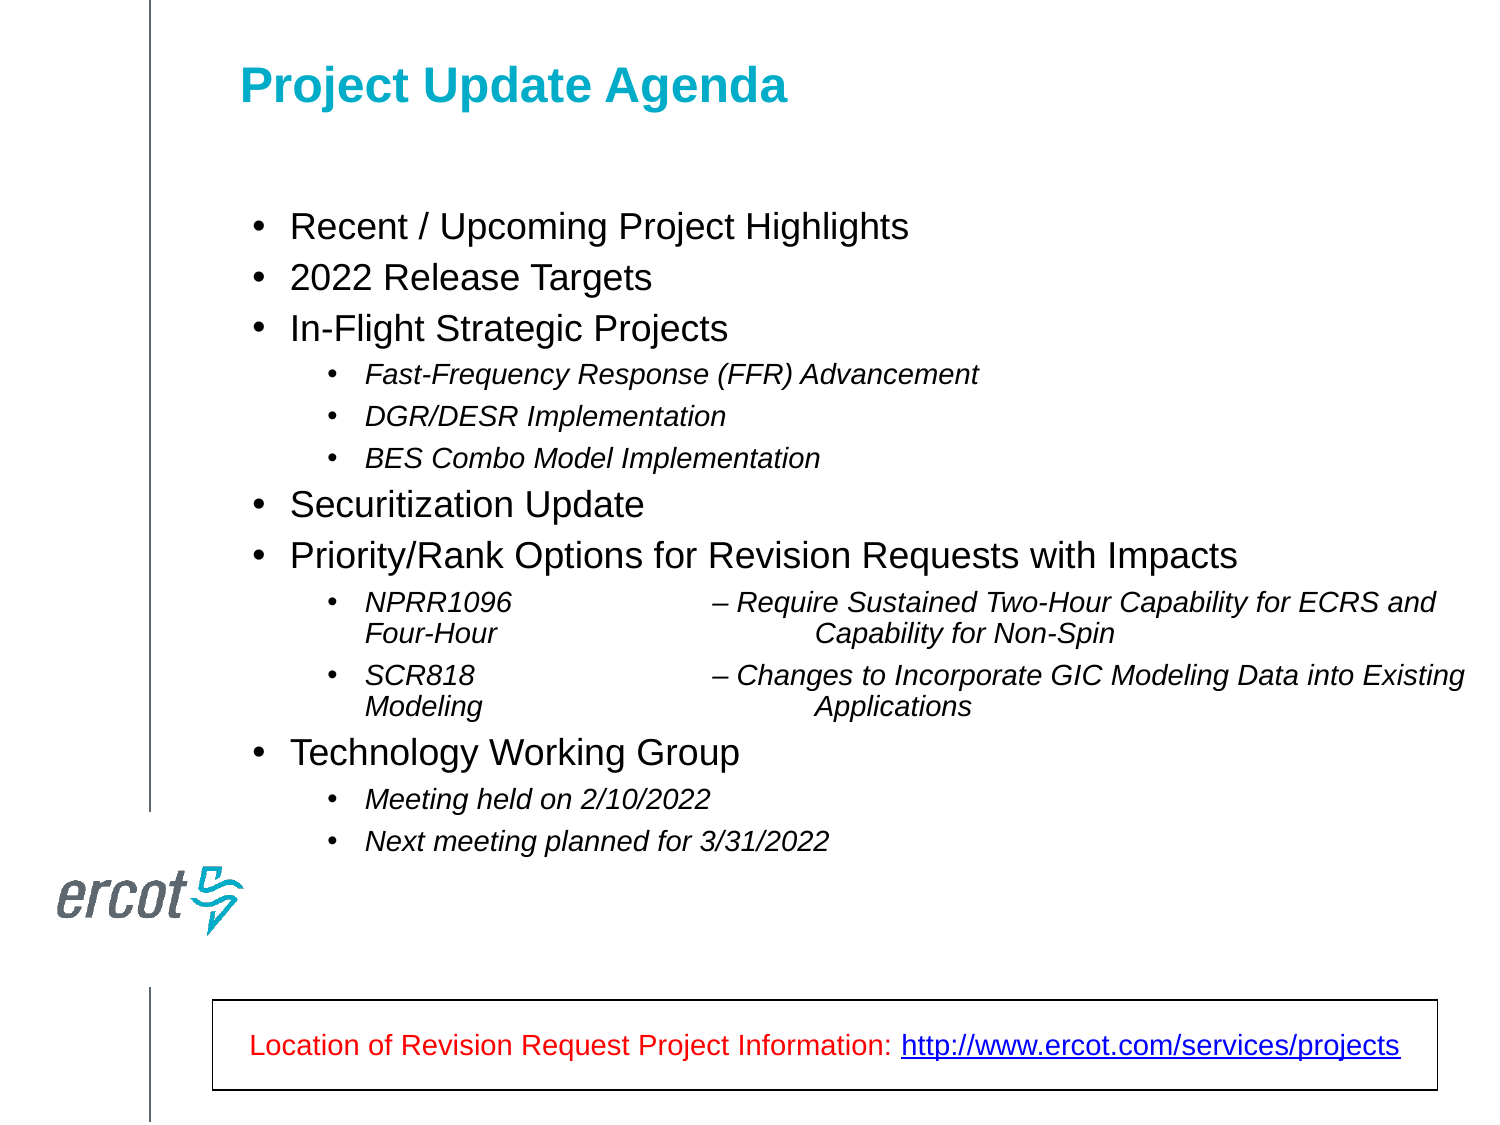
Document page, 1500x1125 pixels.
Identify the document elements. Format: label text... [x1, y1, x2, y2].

list Recent / Upcoming Project Highlights 2022 Release Targets In-Flight Strategic Projects Fast-Frequency Response (FFR) Advancement DGR/DESR Implementation BES Combo Model Implementation Securitization Update Priority/Rank Options for Revision Requests with Impacts NPRR1096 – Require Sustained Two-Hour Capability for ECRS and Four-Hour Capability for Non-Spin SCR818 – Changes to Incorporate GIC Modeling Data into Existing Modeling Applications Technology Working Group Meeting held on 2/10/2022 Next meeting planned for 3/31/2022 [162, 200, 1488, 938]
text_box Project Update Agenda [225, 52, 938, 125]
text_box Location of Revision Request Project Information: http://www.ercot.com/services/projects [212, 999, 1438, 1090]
picture [53, 862, 162, 938]
